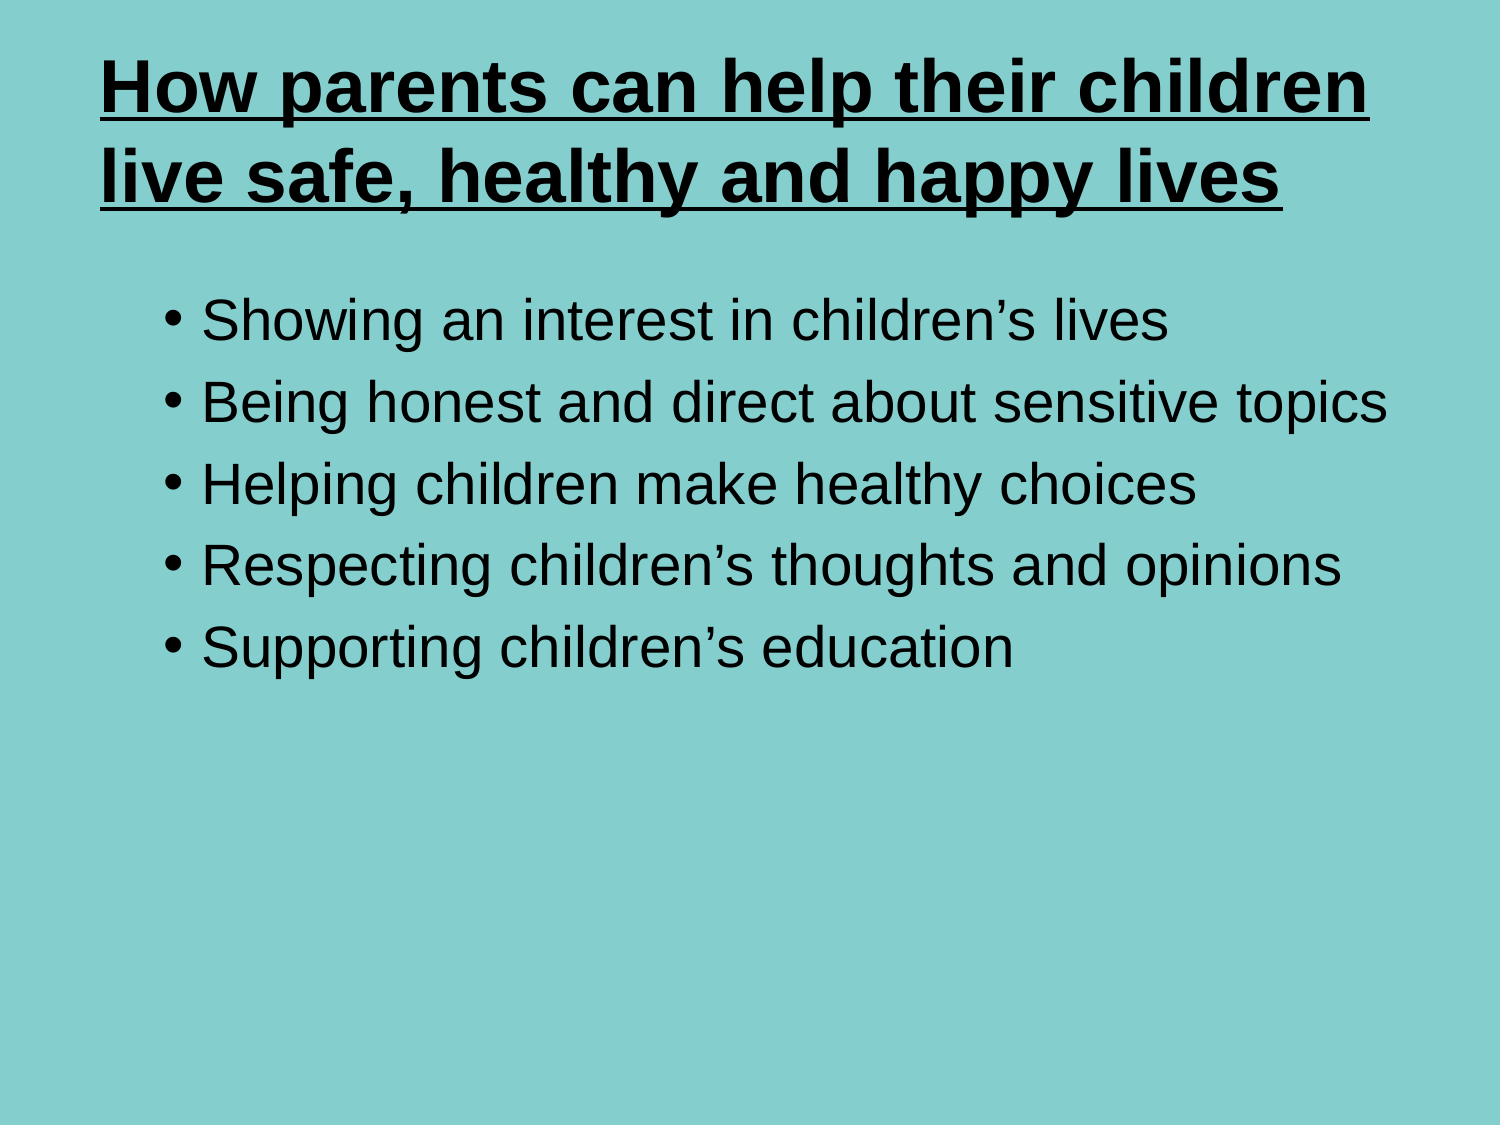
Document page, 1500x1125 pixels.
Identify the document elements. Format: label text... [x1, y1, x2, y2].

list Showing an interest in children’s lives Being honest and direct about sensitive topics Helping children make healthy choices Respecting children’s thoughts and opinions Supporting children’s education [0, 275, 1449, 825]
title How parents can help their children live safe, healthy and happy lives [99, 37, 1463, 238]
